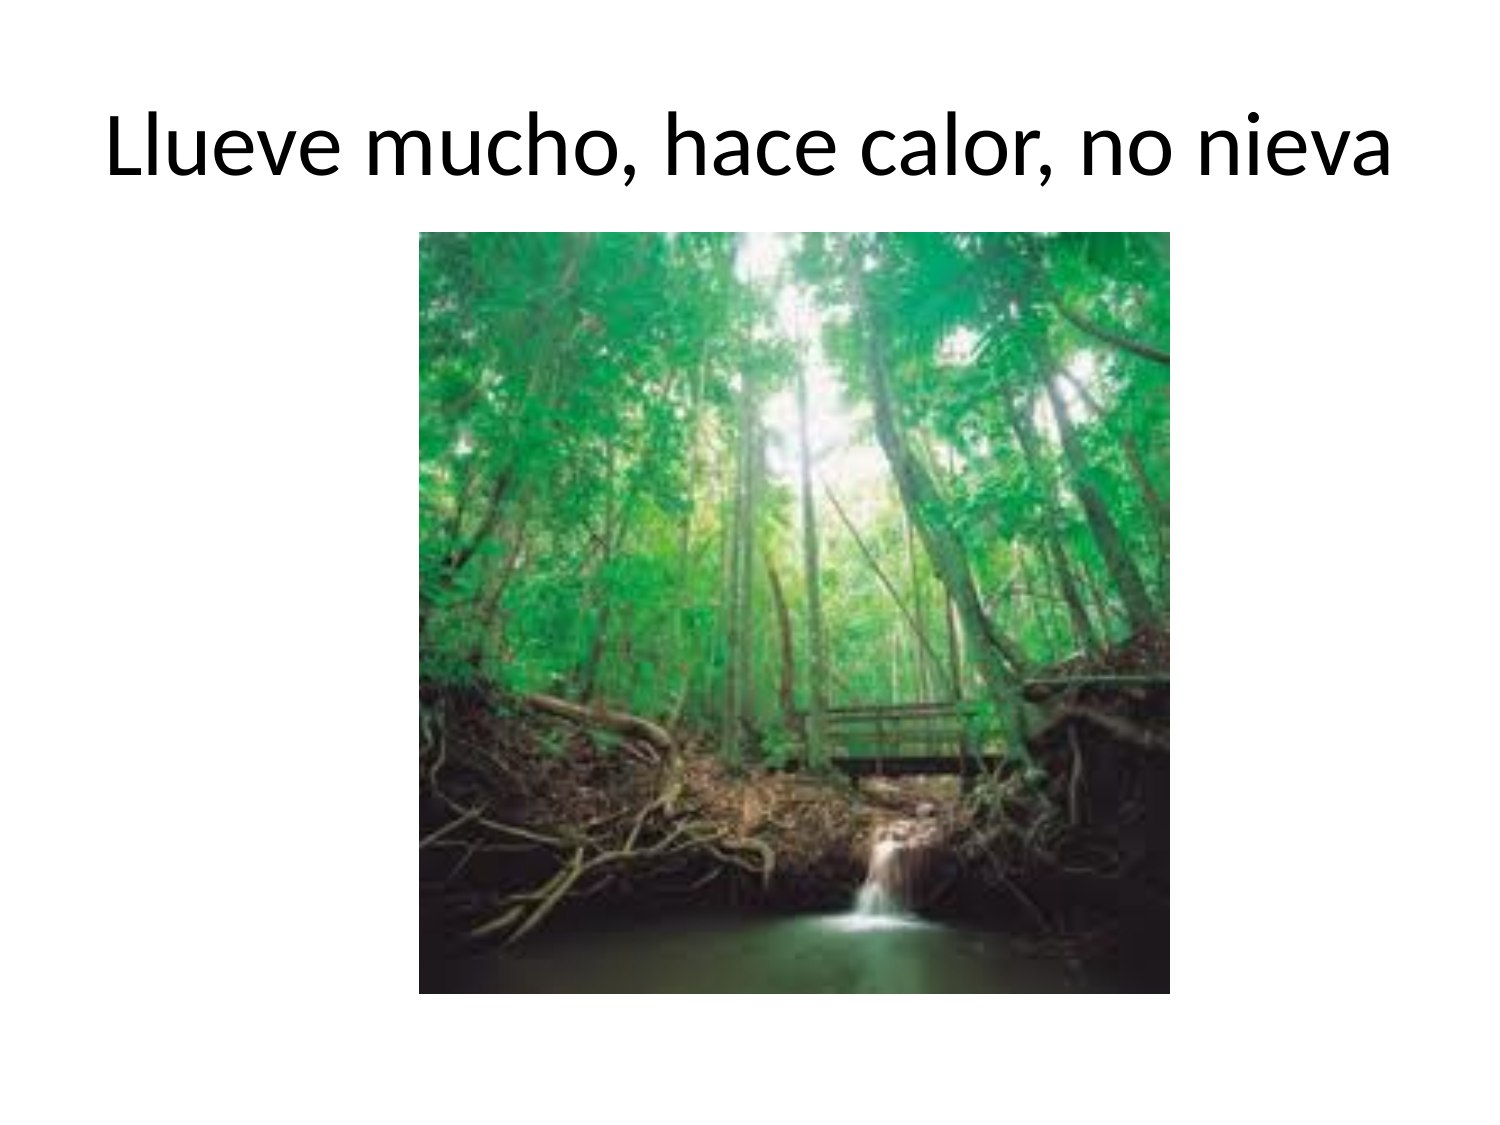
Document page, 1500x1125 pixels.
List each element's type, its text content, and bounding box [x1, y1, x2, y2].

picture [418, 232, 1170, 994]
title Llueve mucho, hace calor, no nieva [75, 45, 1425, 233]
